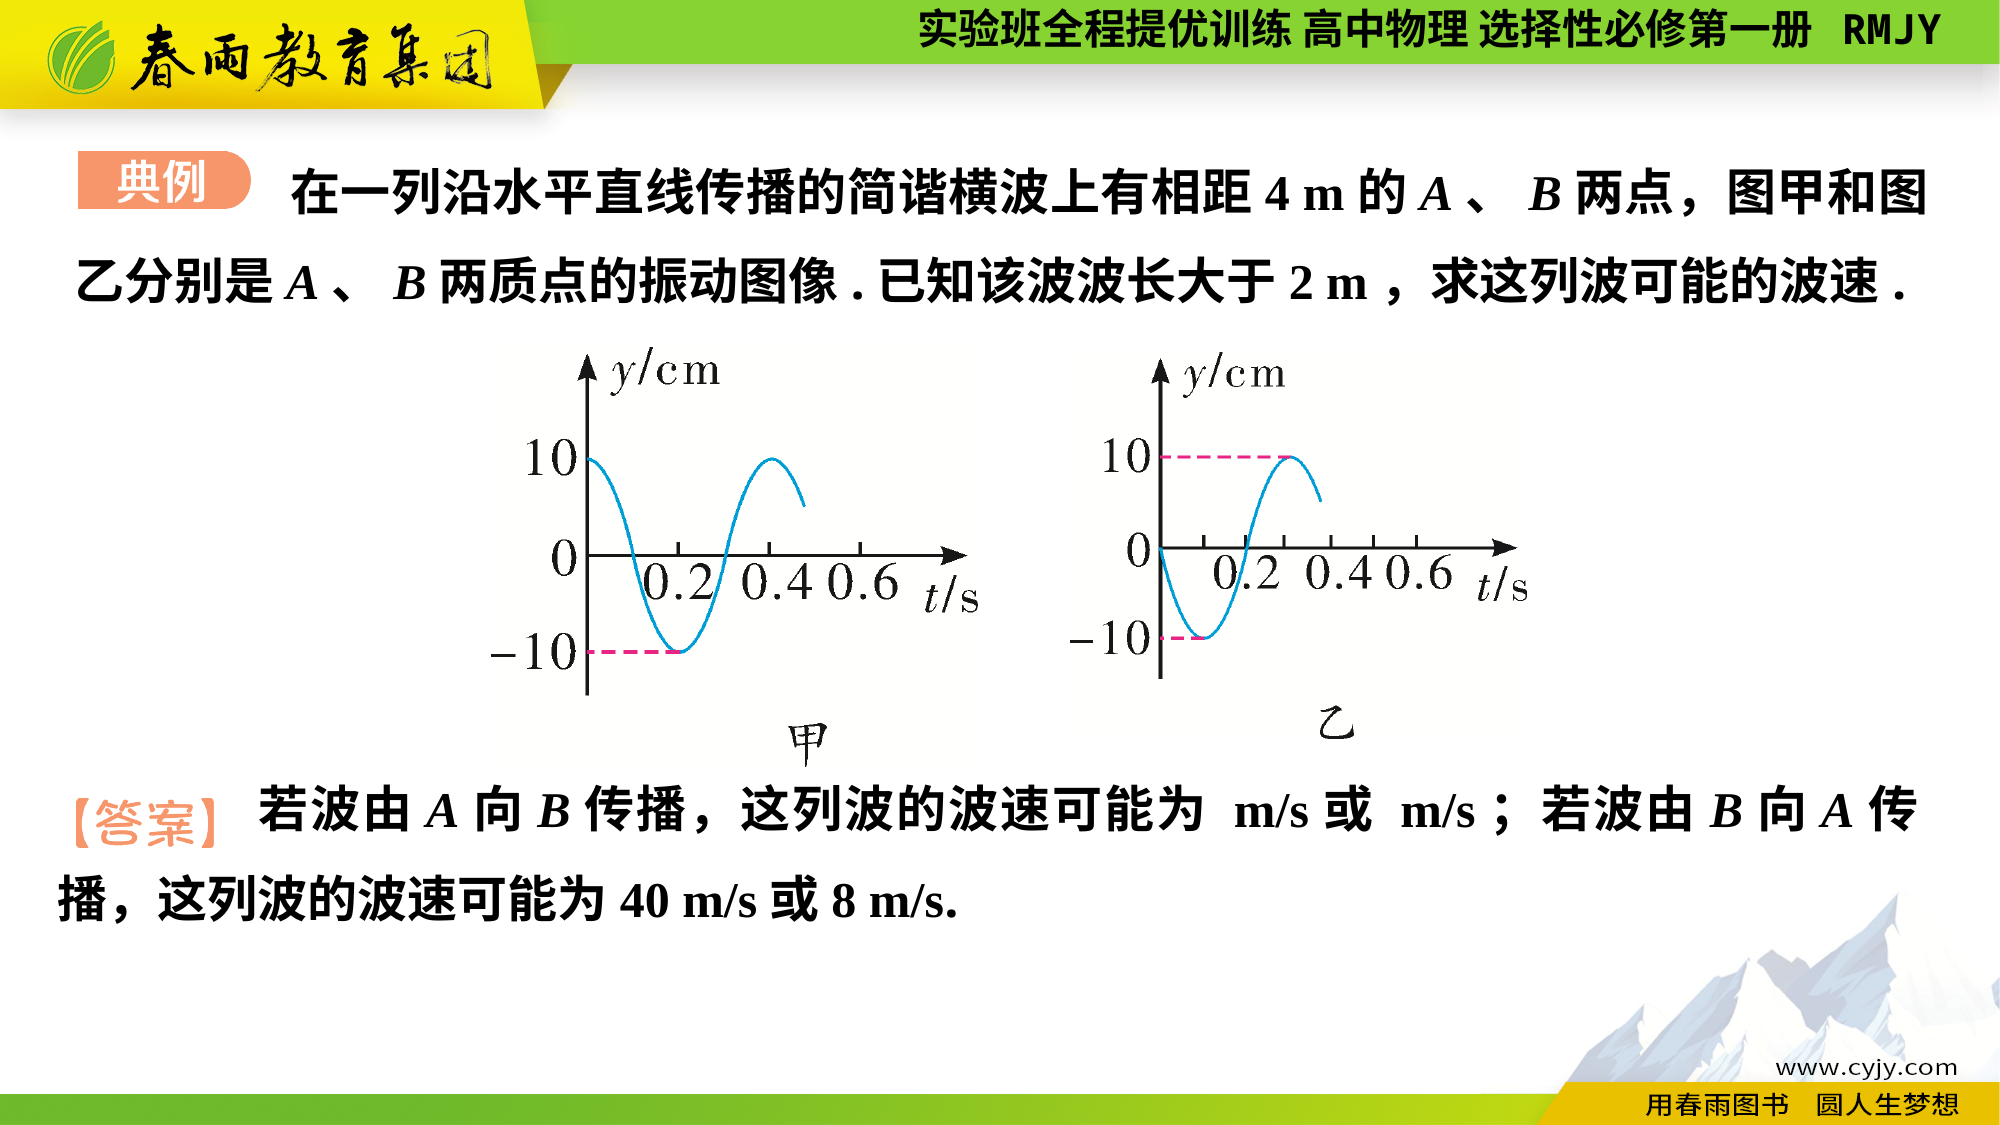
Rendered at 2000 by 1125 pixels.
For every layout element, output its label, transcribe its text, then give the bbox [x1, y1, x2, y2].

picture [0, 0, 2000, 1125]
list 在一列沿水平直线传播的简谐横波上有相距4 m的A、B两点，图甲和图乙分别是A、B两质点的振动图像.已知该波波长大于2 m，求这列波可能的波速. [59, 122, 1944, 411]
